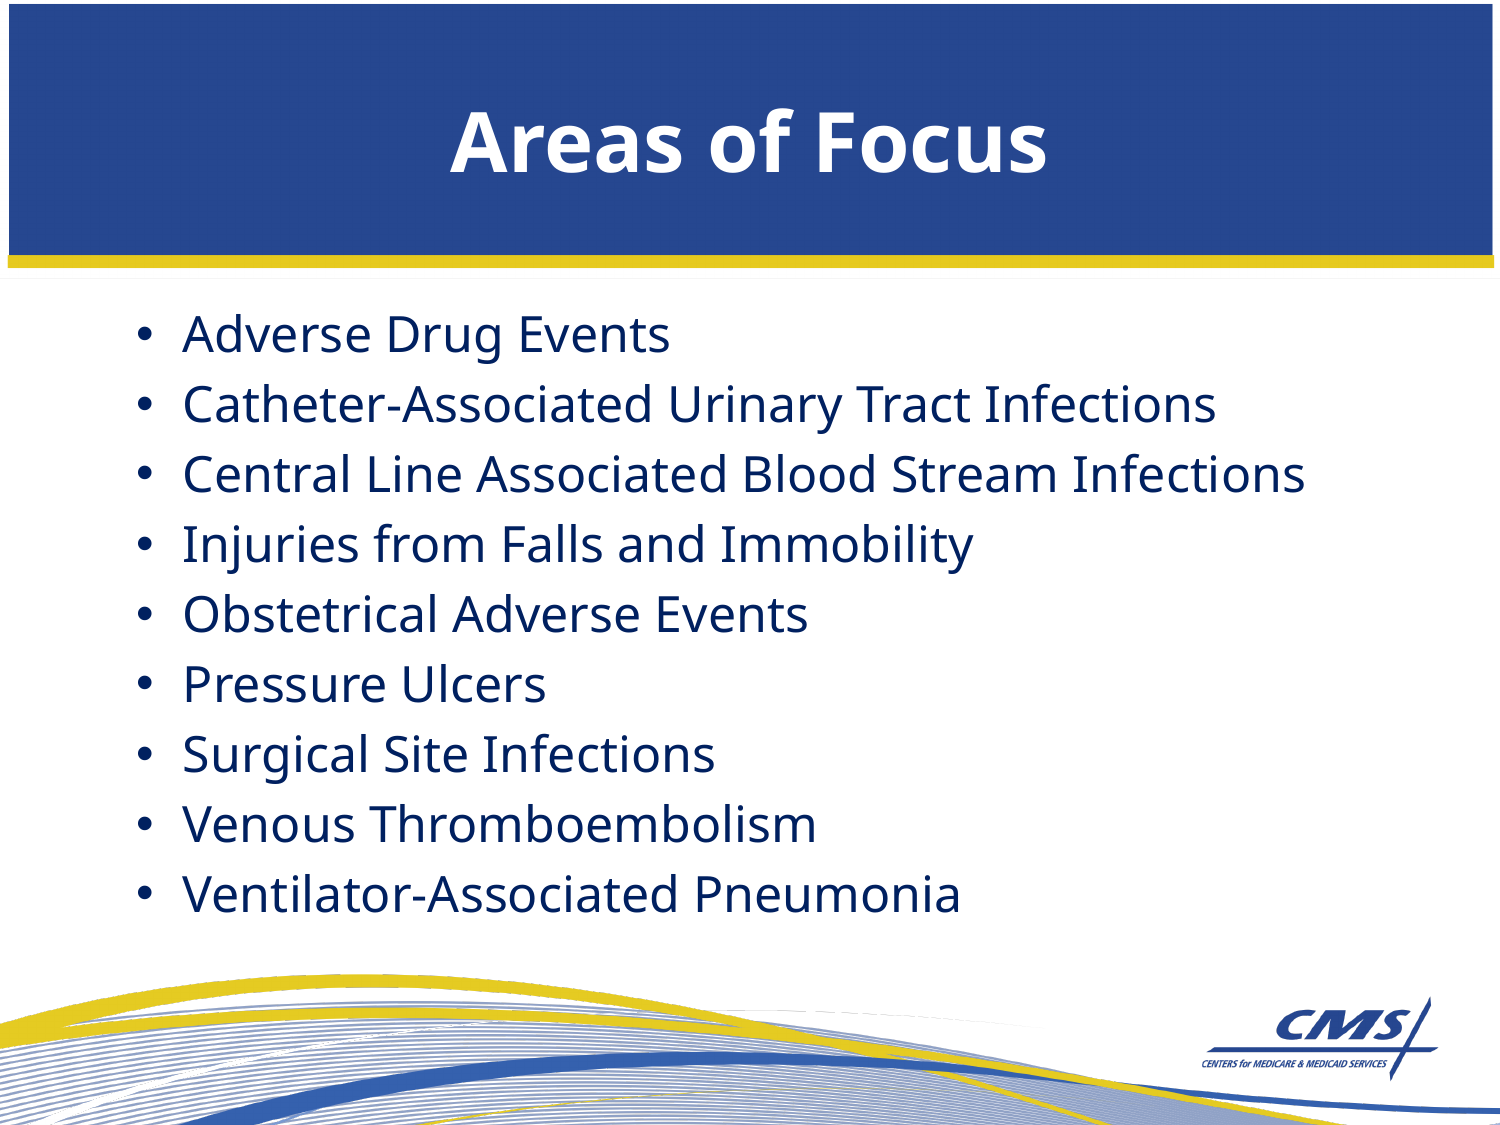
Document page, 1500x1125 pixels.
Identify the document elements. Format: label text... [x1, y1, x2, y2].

title Areas of Focus [74, 44, 1426, 233]
picture [0, 0, 1500, 1125]
list Adverse Drug Events Catheter-Associated Urinary Tract Infections Central Line Associated Blood Stream Infections Injuries from Falls and Immobility Obstetrical Adverse Events Pressure Ulcers Surgical Site Infections Venous Thromboembolism Ventilator-Associated Pneumonia [45, 295, 1461, 998]
